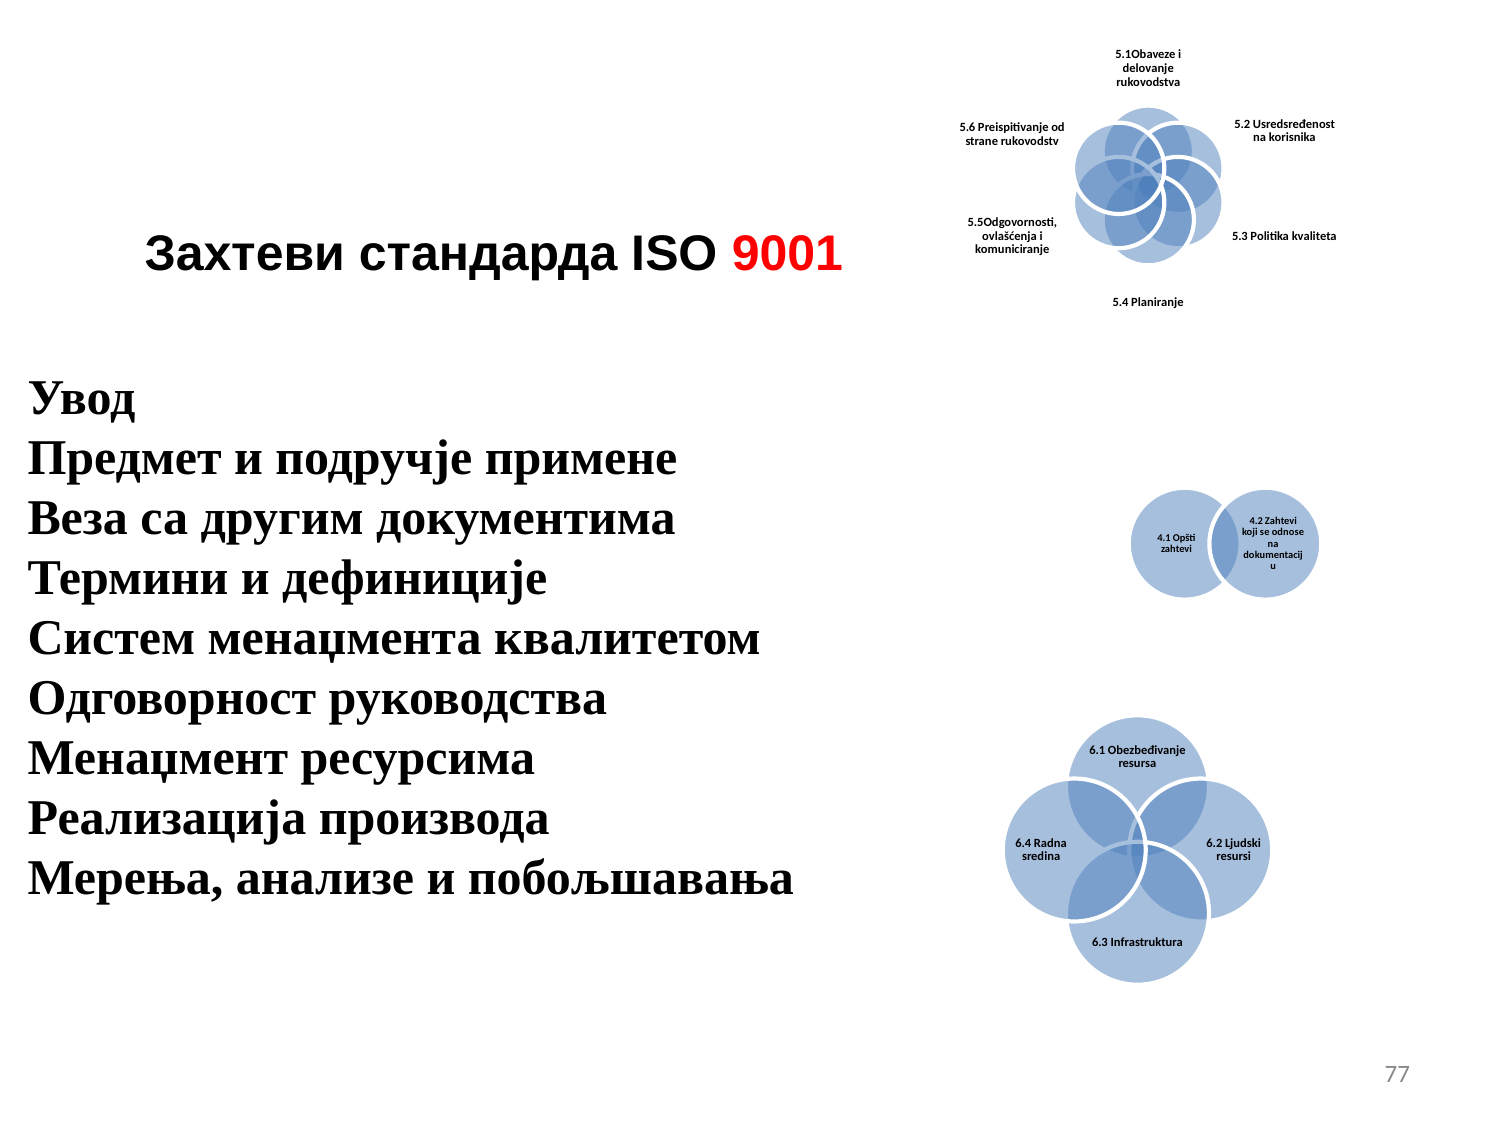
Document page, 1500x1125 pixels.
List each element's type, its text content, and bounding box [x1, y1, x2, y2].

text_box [957, 37, 1339, 334]
slide_number ‹#› [1074, 1042, 1425, 1103]
text_box Захтеви стандарда ISO 9001 Увод Предмет и подручје примене Веза са другим документима Термини и дефиниције Систем менаџмента квалитетом Одговорност руководства Менаџмент ресурсима Реализација производа Мерења, анализе и побољшавања [12, 212, 975, 913]
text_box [1128, 487, 1322, 600]
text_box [1002, 714, 1273, 985]
